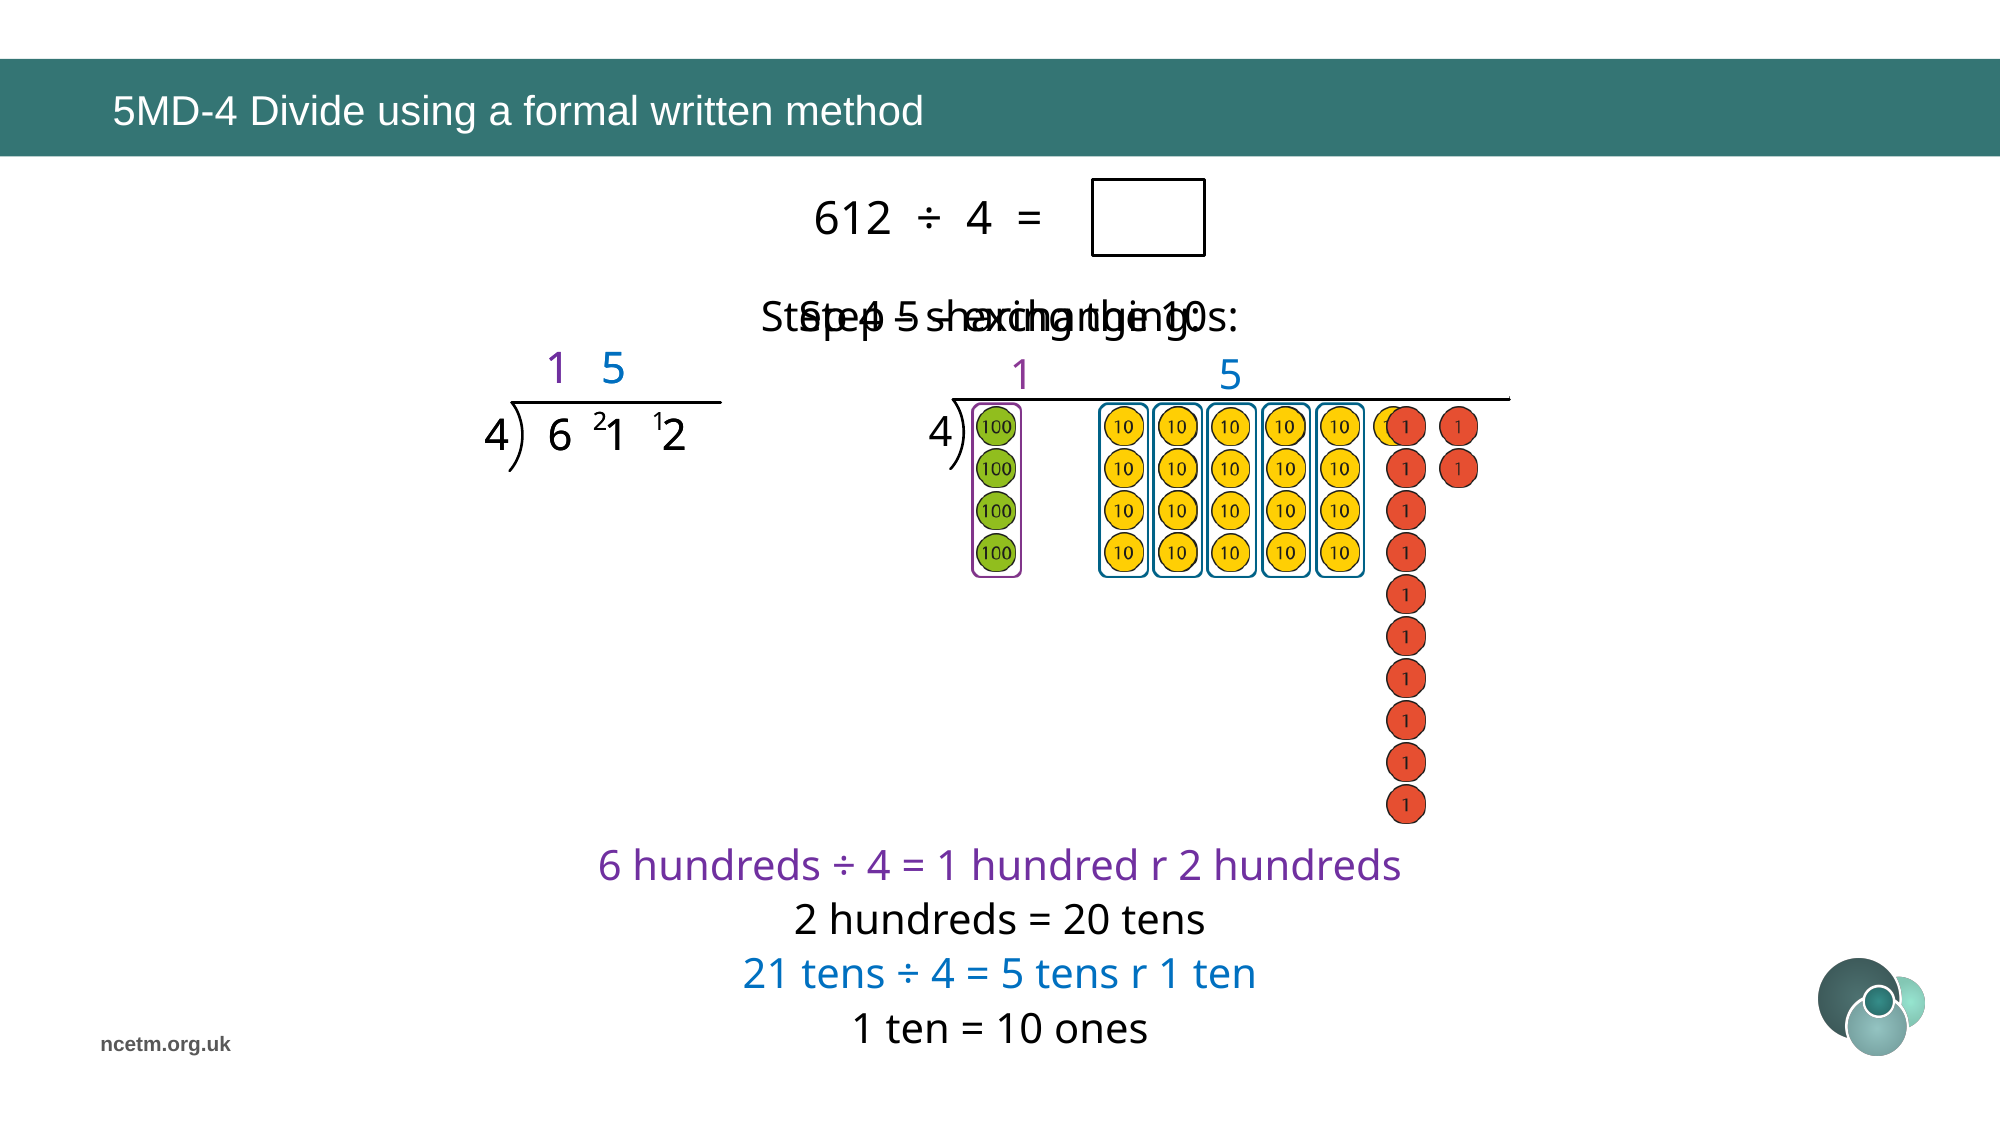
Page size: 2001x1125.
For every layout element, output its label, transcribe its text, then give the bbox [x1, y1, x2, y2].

text_box [1092, 179, 1205, 256]
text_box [890, 386, 1510, 482]
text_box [450, 389, 722, 483]
picture [1818, 958, 1925, 1056]
picture [1260, 570, 1265, 578]
picture [1156, 482, 1200, 575]
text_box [1386, 490, 1426, 824]
picture [1314, 570, 1319, 578]
text_box 1 [994, 348, 1049, 385]
picture [971, 482, 1022, 578]
title 5MD-4 Divide using a formal written method [97, 76, 1945, 147]
picture [1102, 482, 1146, 575]
picture [1210, 482, 1254, 575]
picture [1265, 482, 1308, 575]
text_box 6 hundreds ÷ 4 = 1 hundred r 2 hundreds [582, 831, 1418, 897]
text_box 612 ÷ 4 = [798, 181, 1058, 252]
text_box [477, 340, 740, 487]
picture [1319, 482, 1362, 575]
text_box 2 hundreds = 20 tens [778, 885, 1221, 939]
text_box 5 [1203, 340, 1258, 385]
text_box 1 ten = 10 ones [836, 993, 1164, 1059]
text_box 21 tens ÷ 4 = 5 tens r 1 ten [727, 939, 1273, 1005]
text_box Step 4 – sharing the 10s: [745, 282, 1255, 348]
